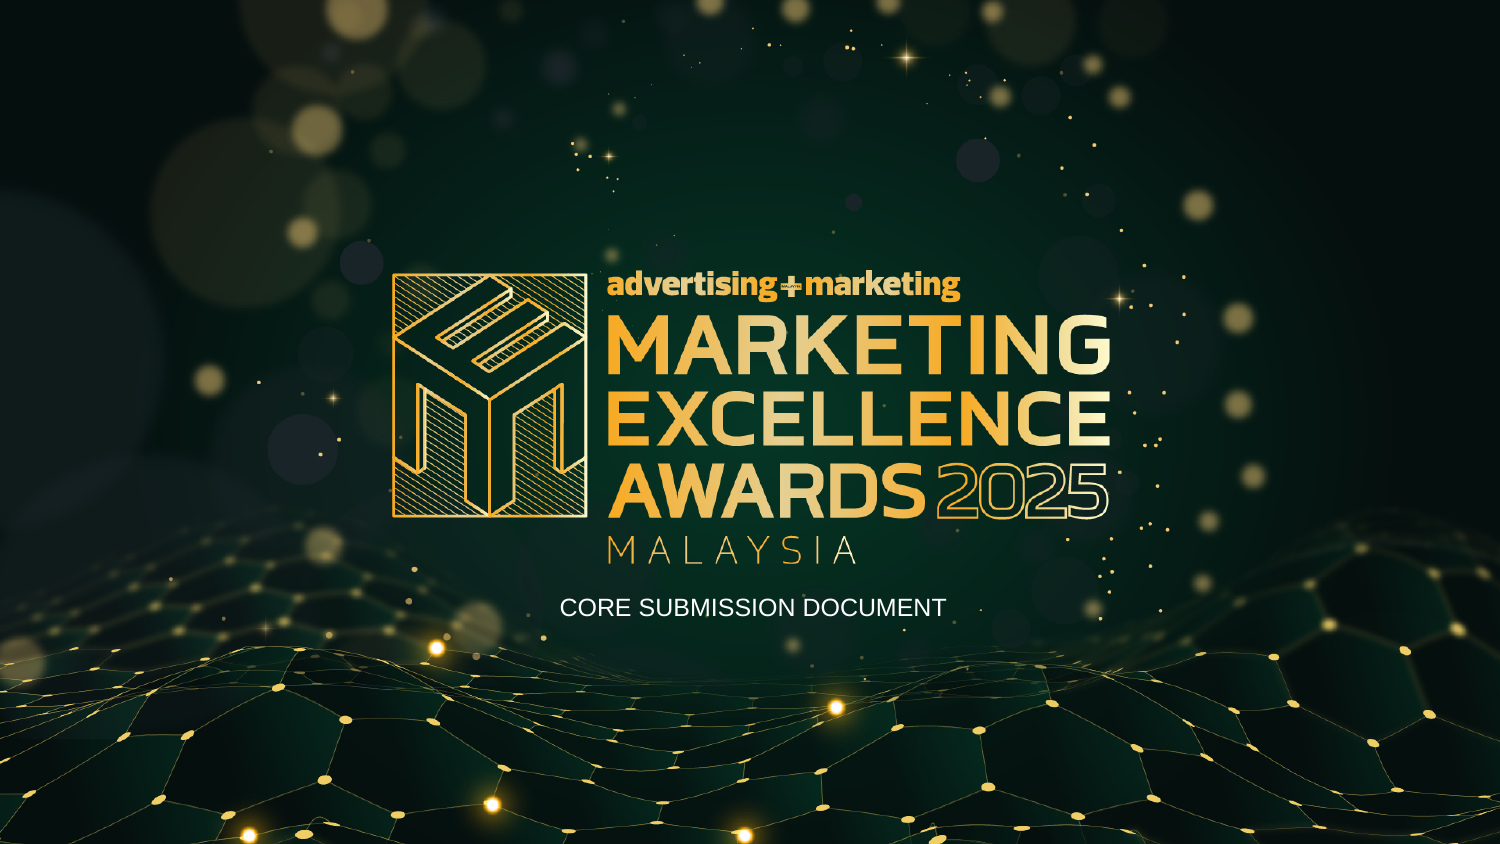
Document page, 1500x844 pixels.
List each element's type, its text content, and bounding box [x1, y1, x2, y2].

picture [0, 0, 1500, 844]
text_box CORE SUBMISSION DOCUMENT [3, 584, 1500, 629]
